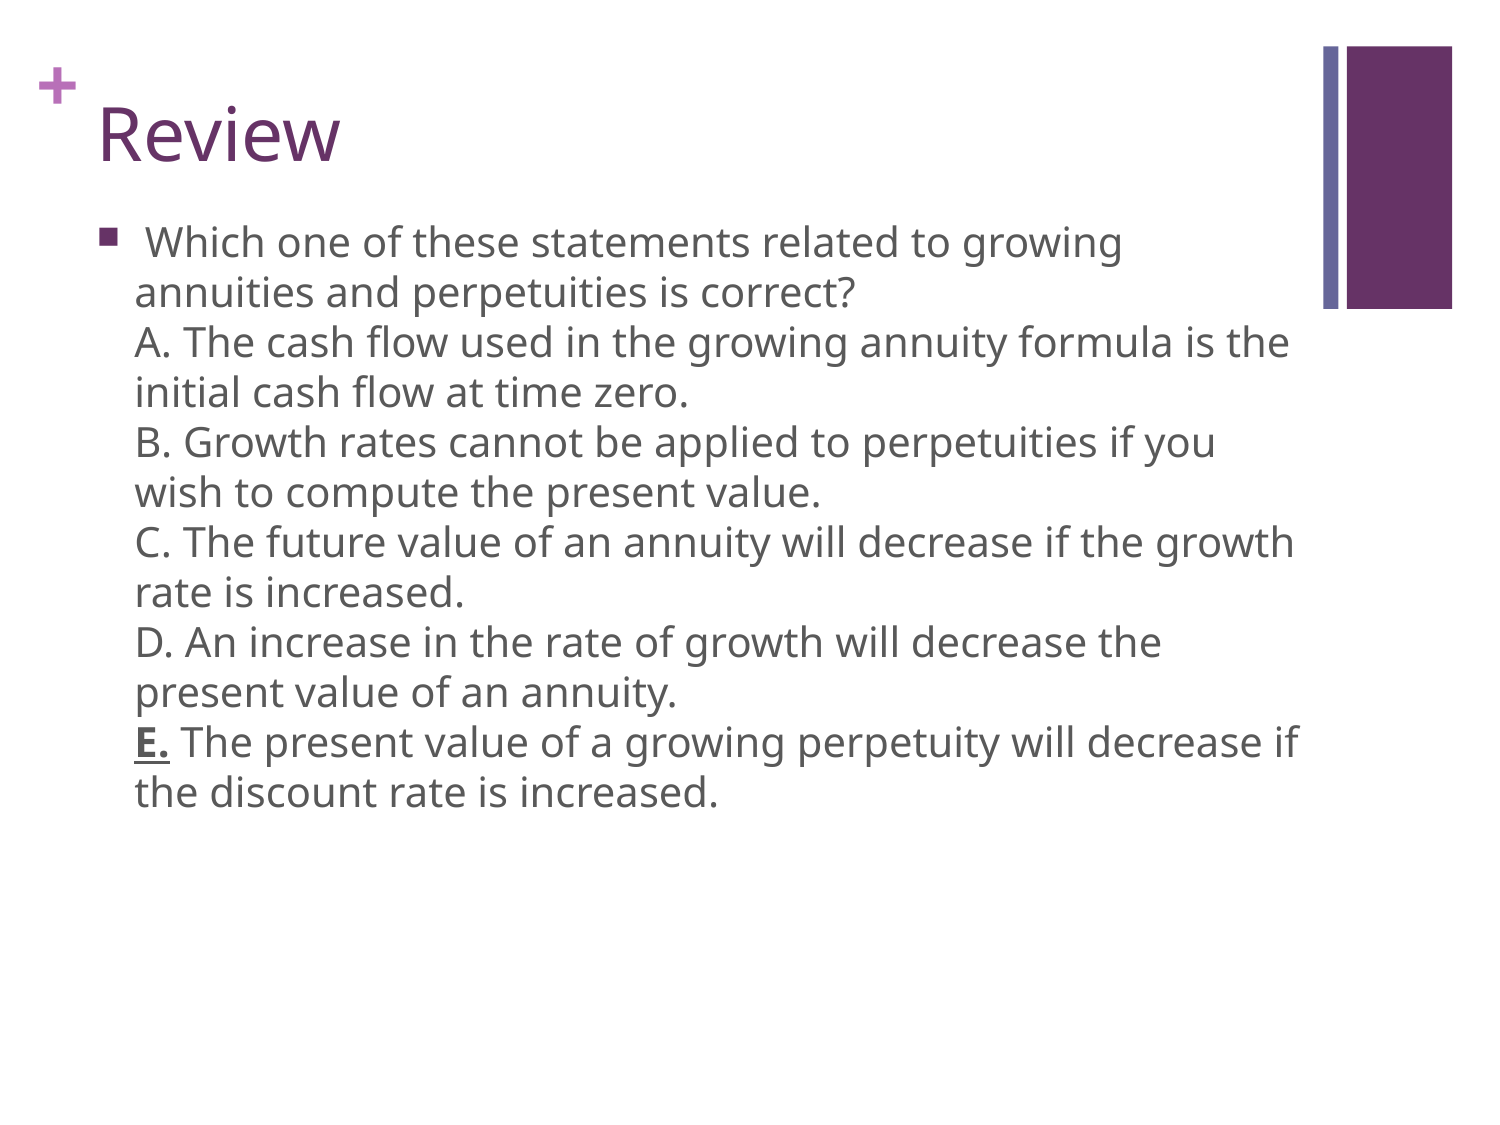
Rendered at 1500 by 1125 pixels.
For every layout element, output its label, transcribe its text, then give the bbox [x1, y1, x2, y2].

list Which one of these statements related to growing annuities and perpetuities is correct? A. The cash flow used in the growing annuity formula is the initial cash flow at time zero. B. Growth rates cannot be applied to perpetuities if you wish to compute the present value. C. The future value of an annuity will decrease if the growth rate is increased. D. An increase in the rate of growth will decrease the present value of an annuity. E. The present value of a growing perpetuity will decrease if the discount rate is increased. [81, 208, 1322, 1005]
title Review [81, 79, 1322, 208]
